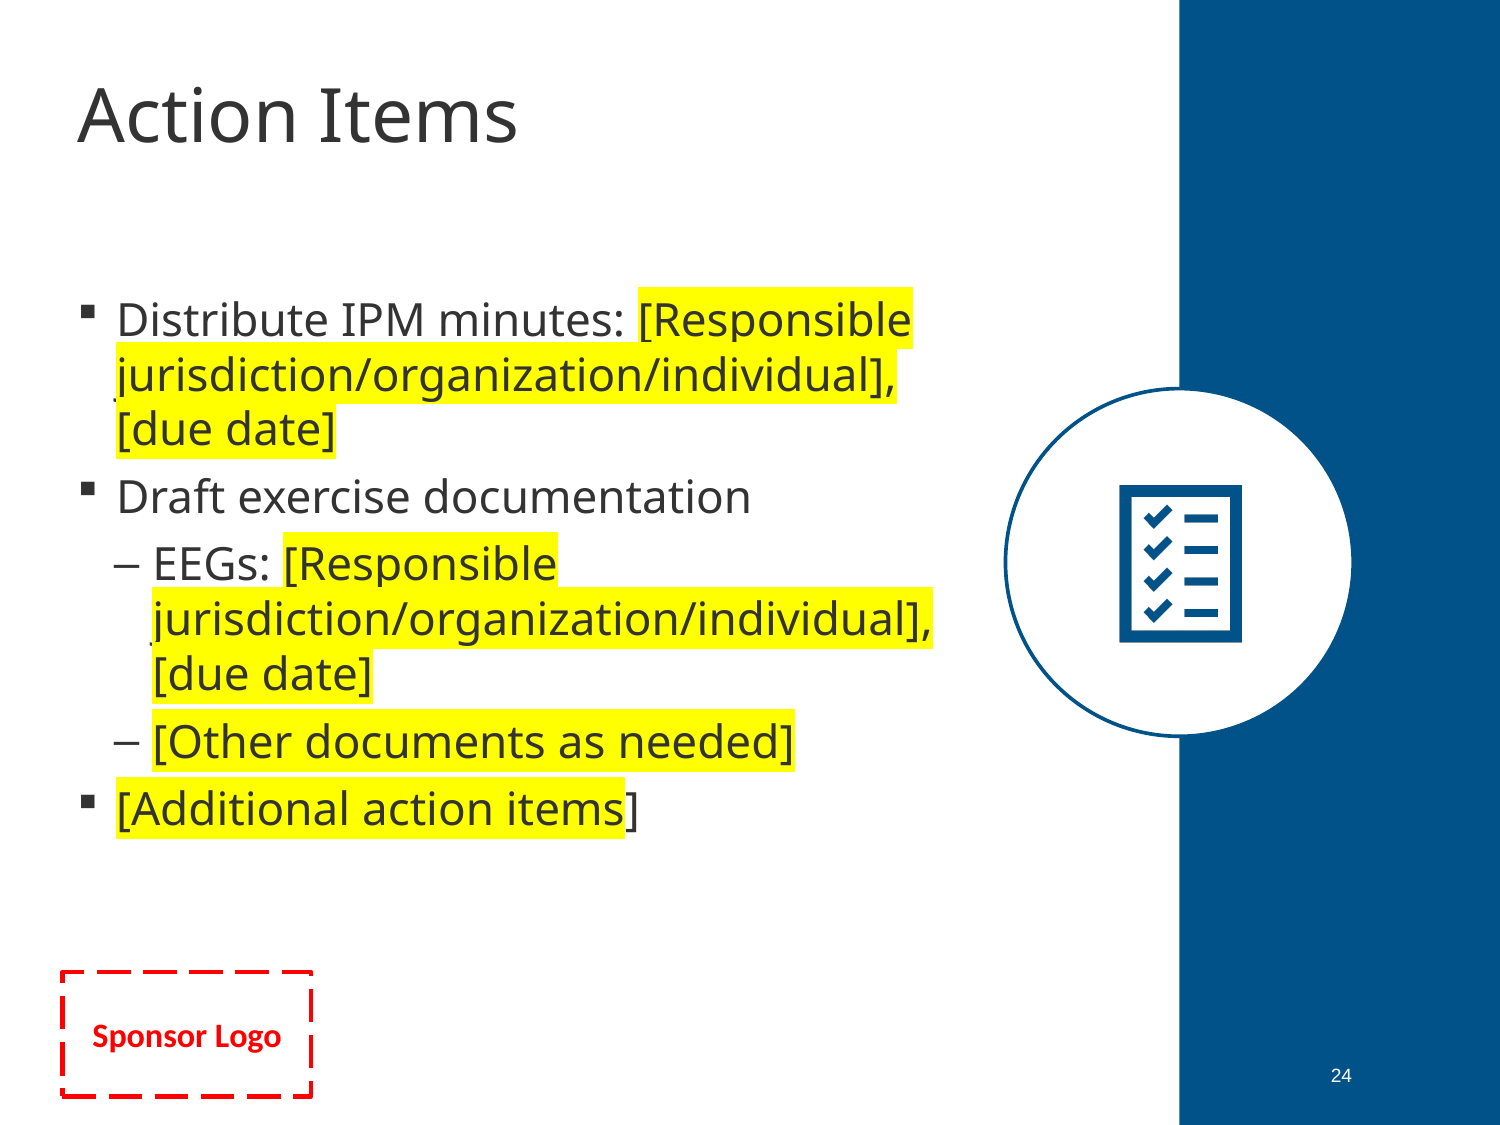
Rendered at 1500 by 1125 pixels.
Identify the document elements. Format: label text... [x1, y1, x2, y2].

text_box [1177, 0, 1500, 1125]
slide_number 24 [1242, 1052, 1368, 1098]
title Action Items [62, 31, 982, 182]
picture [1086, 469, 1275, 658]
text_box [1003, 386, 1356, 739]
list Distribute IPM minutes: [Responsible jurisdiction/organization/individual], [due date] Draft exercise documentation EEGs: [Responsible jurisdiction/organization/individual], [due date] [Other documents as needed] [Additional action items] [62, 182, 1013, 943]
